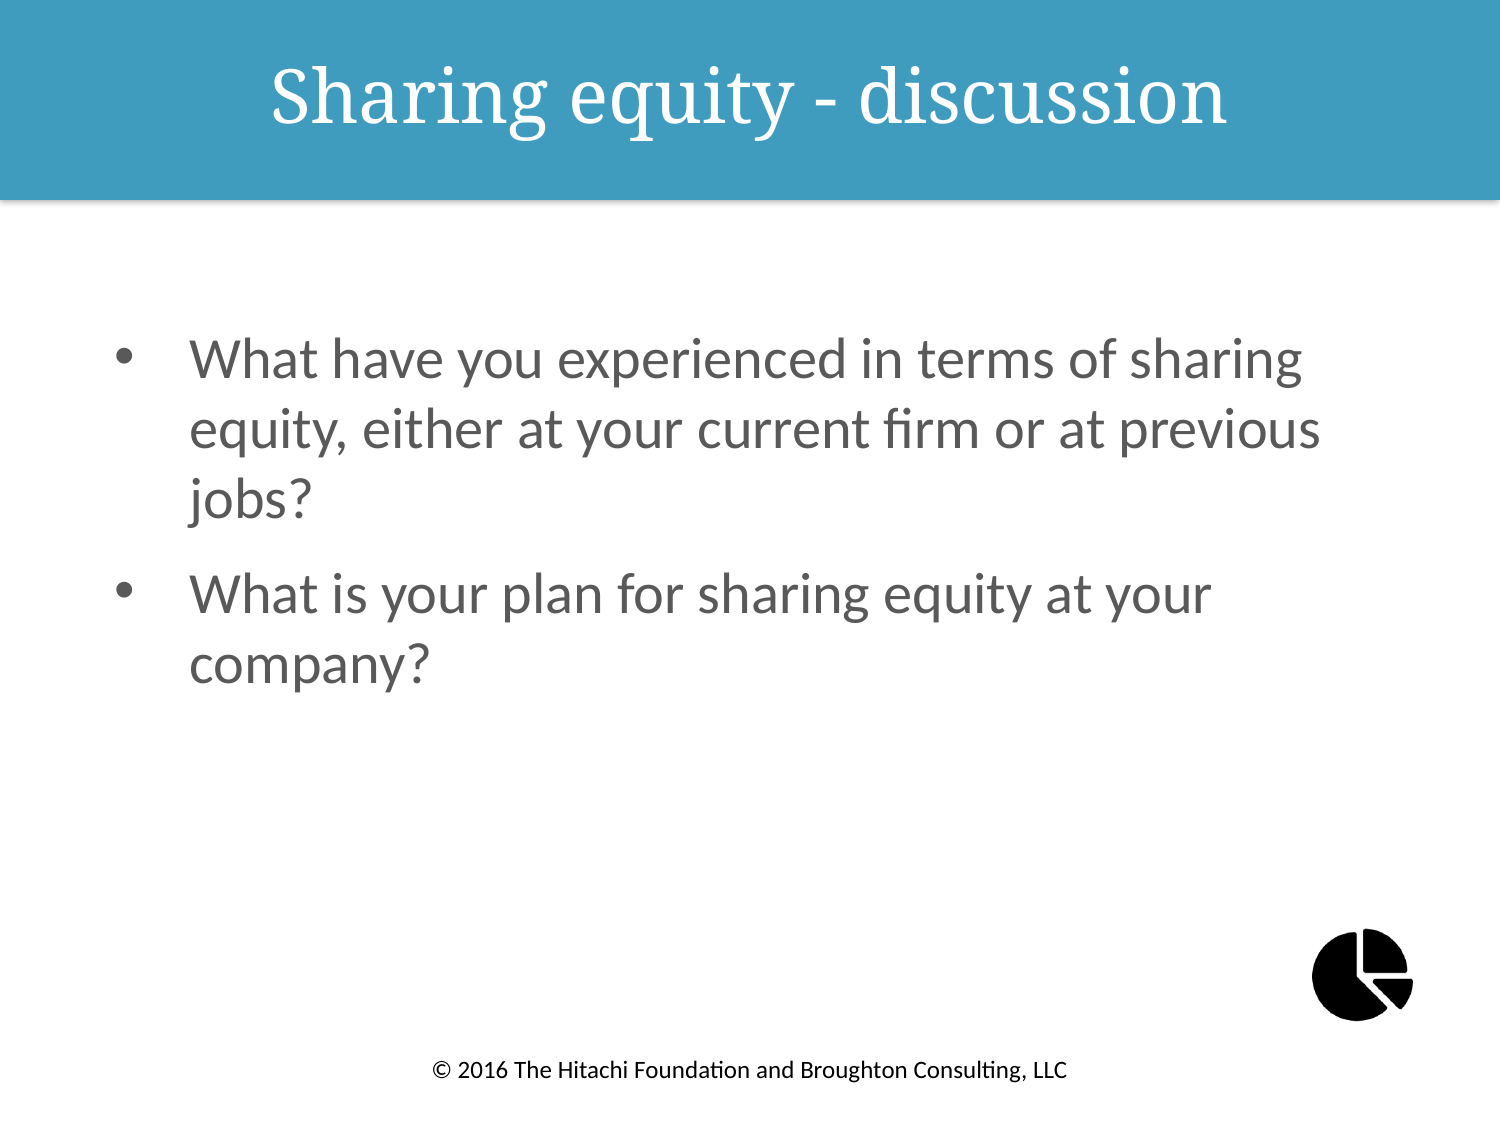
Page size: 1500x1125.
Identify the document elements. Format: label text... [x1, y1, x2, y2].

title Sharing equity - discussion [112, 24, 1388, 163]
text_box What have you experienced in terms of sharing equity, either at your current firm or at previous jobs? What is your plan for sharing equity at your company? [99, 312, 1425, 703]
picture [1312, 924, 1413, 1026]
